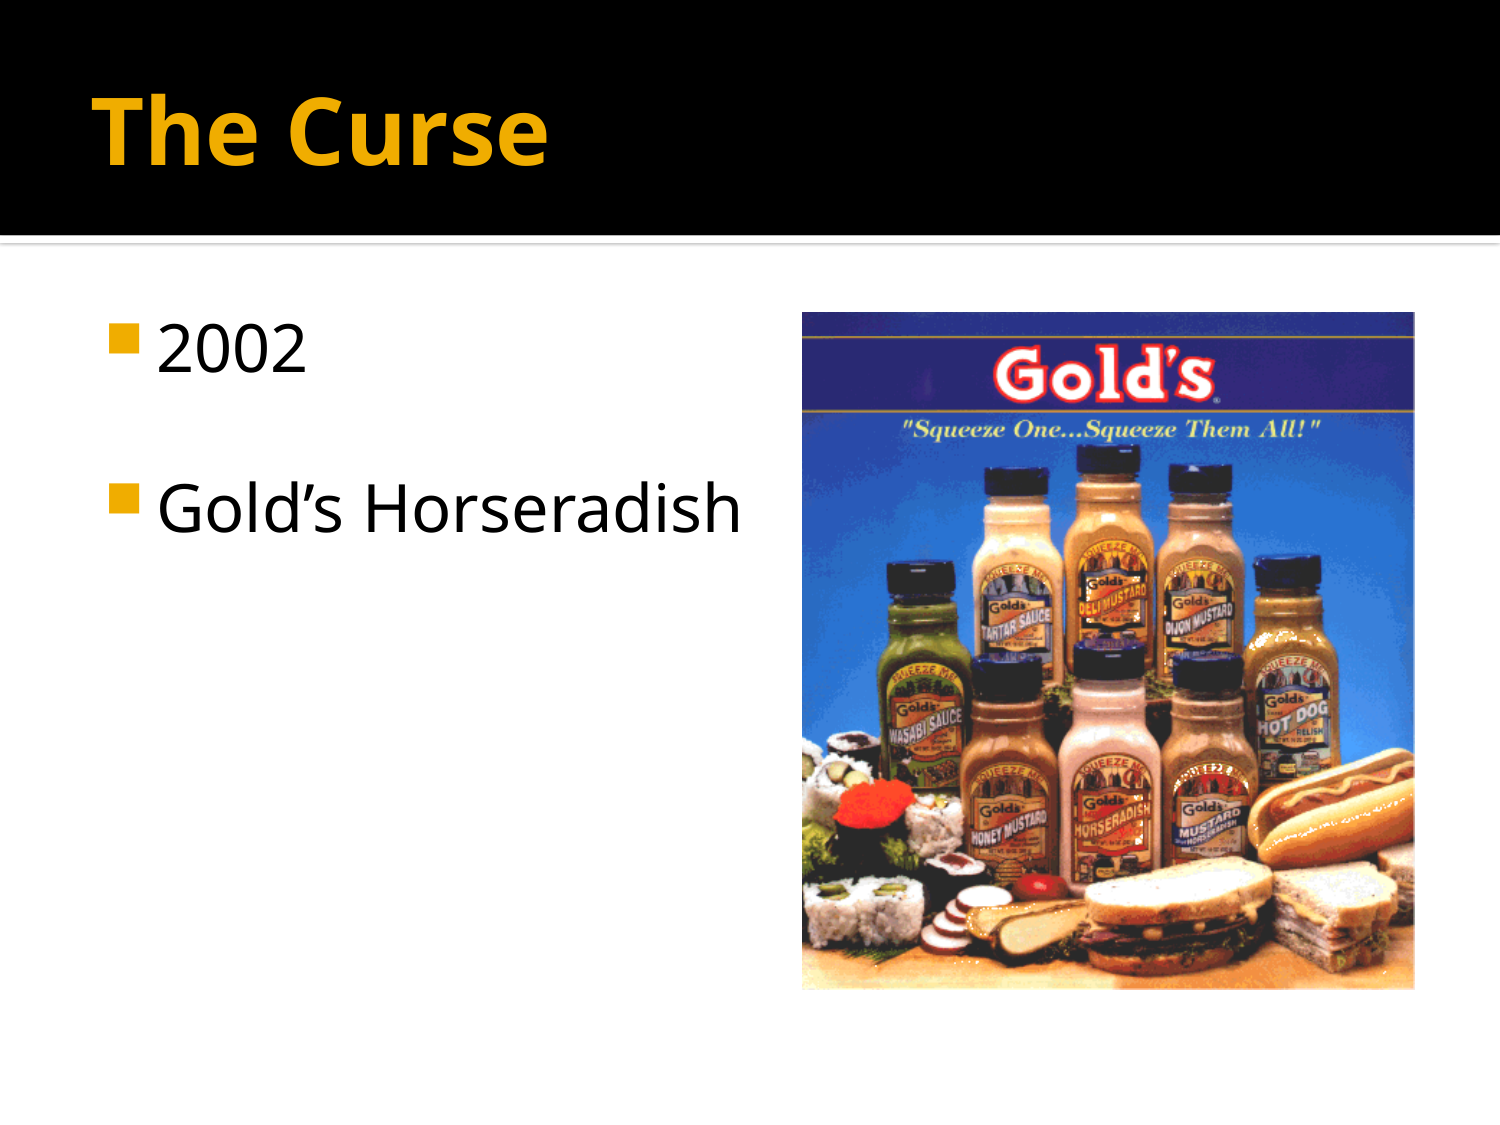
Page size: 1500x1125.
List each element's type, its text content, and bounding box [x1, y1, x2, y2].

list 2002 Gold’s Horseradish [75, 291, 1425, 1050]
picture [802, 312, 1415, 990]
title The Curse [75, 25, 1425, 231]
